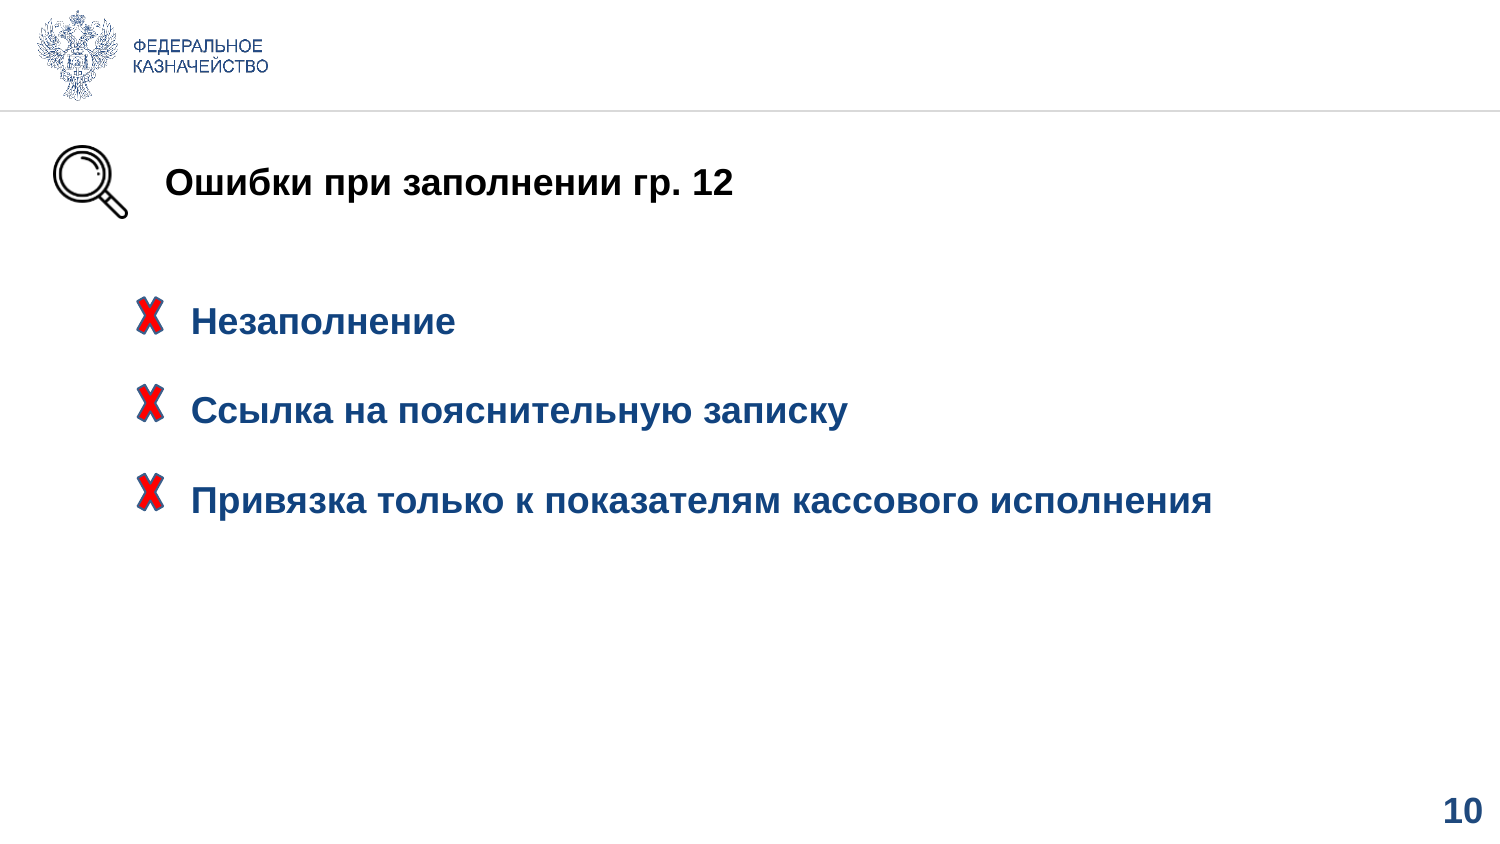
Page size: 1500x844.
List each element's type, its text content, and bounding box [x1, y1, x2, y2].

text_box Ошибки при заполнении гр. 12 [150, 150, 1392, 211]
text_box Незаполнение Ссылка на пояснительную записку Привязка только к показателям кассового исполнения [176, 269, 1410, 529]
text_box [135, 382, 166, 424]
text_box [135, 471, 166, 513]
text_box [135, 295, 165, 336]
picture [53, 145, 128, 220]
slide_number 10 [1138, 786, 1484, 831]
picture [37, 10, 268, 101]
